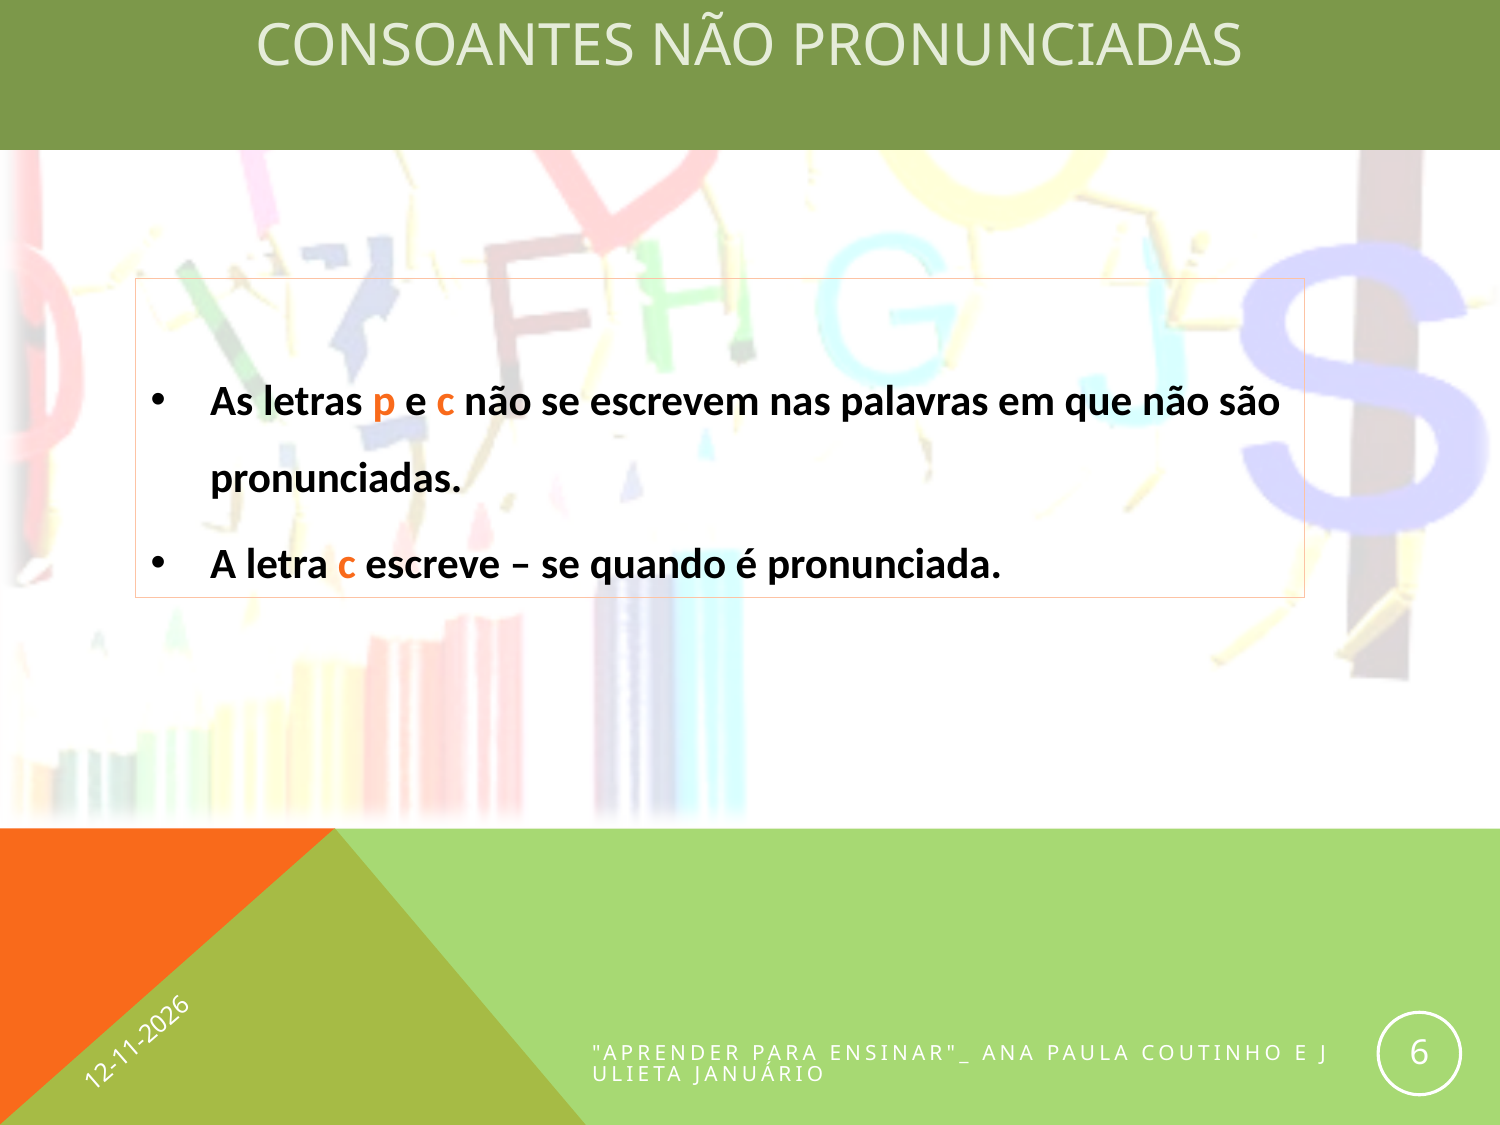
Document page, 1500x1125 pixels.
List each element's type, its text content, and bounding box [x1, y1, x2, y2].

footer "Aprender para ensinar"_ Ana Paula Coutinho e Julieta Januário [577, 1031, 1352, 1076]
text_box As letras p e c não se escrevem nas palavras em que não são pronunciadas. A letra c escreve – se quando é pronunciada. [135, 278, 1305, 598]
text_box Consoantes não pronunciadas [0, 0, 1500, 150]
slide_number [65, 849, 357, 1109]
slide_number 6 [1376, 1010, 1463, 1097]
